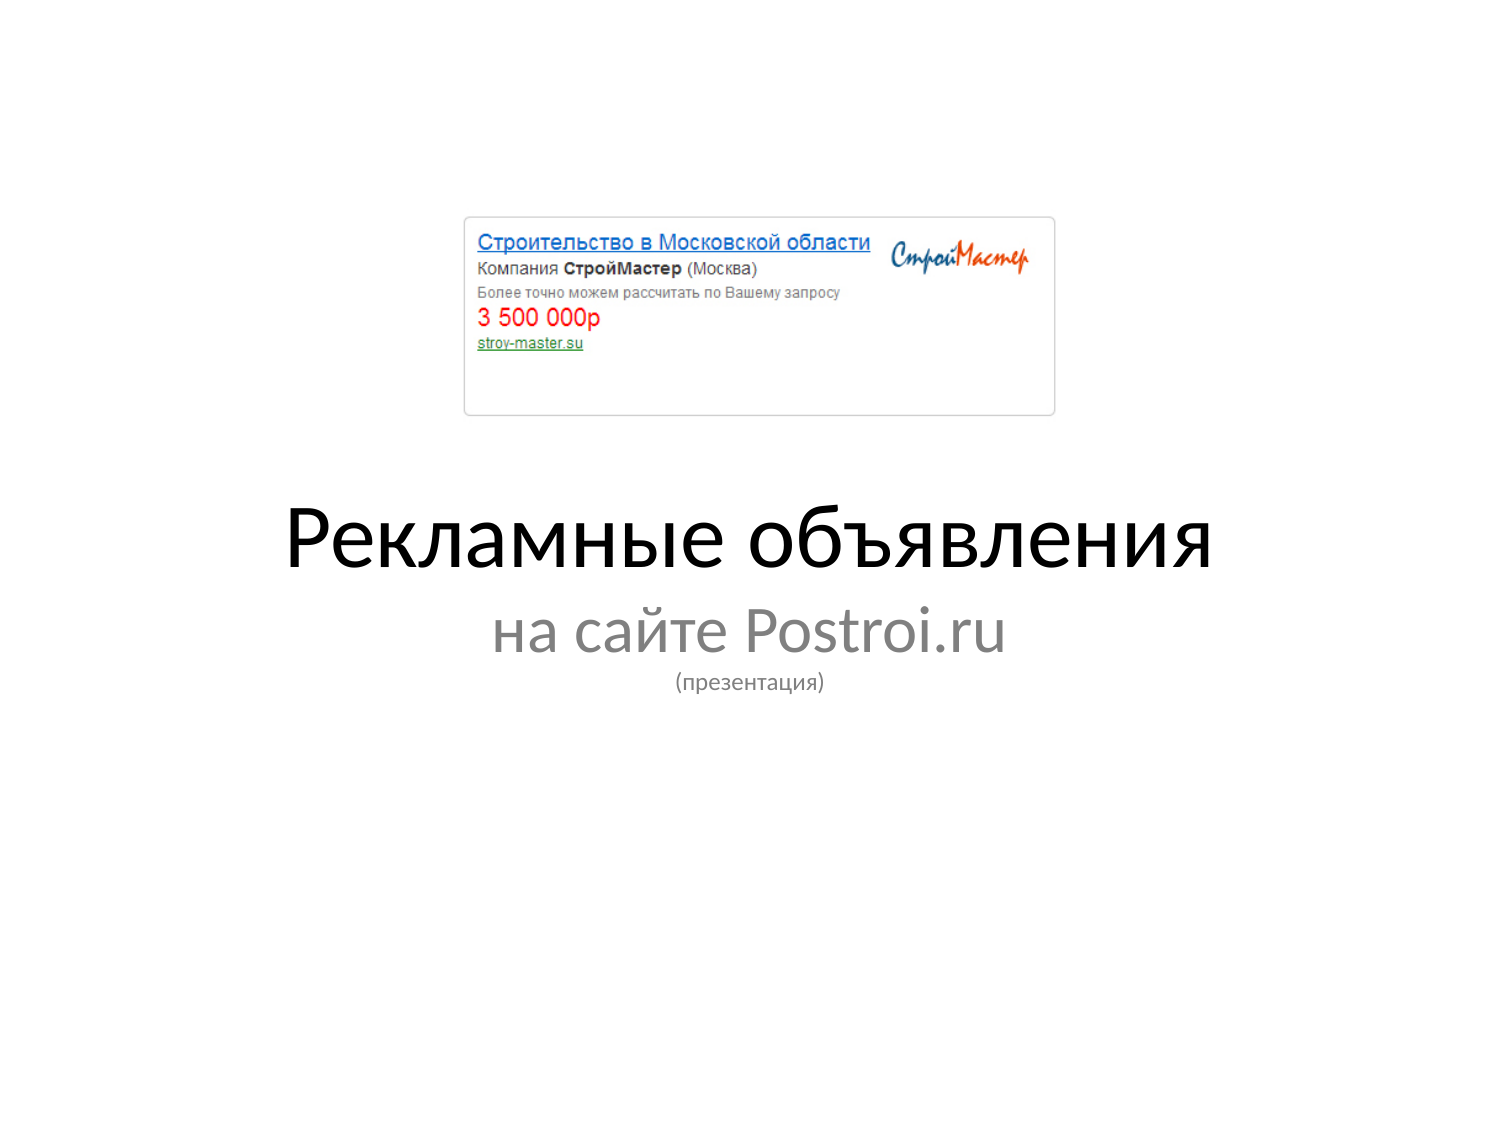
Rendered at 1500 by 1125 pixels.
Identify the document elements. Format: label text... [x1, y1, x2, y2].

picture [454, 207, 1070, 427]
title Рекламные объявления на сайте Postroi.ru (презентация) [112, 426, 1388, 746]
